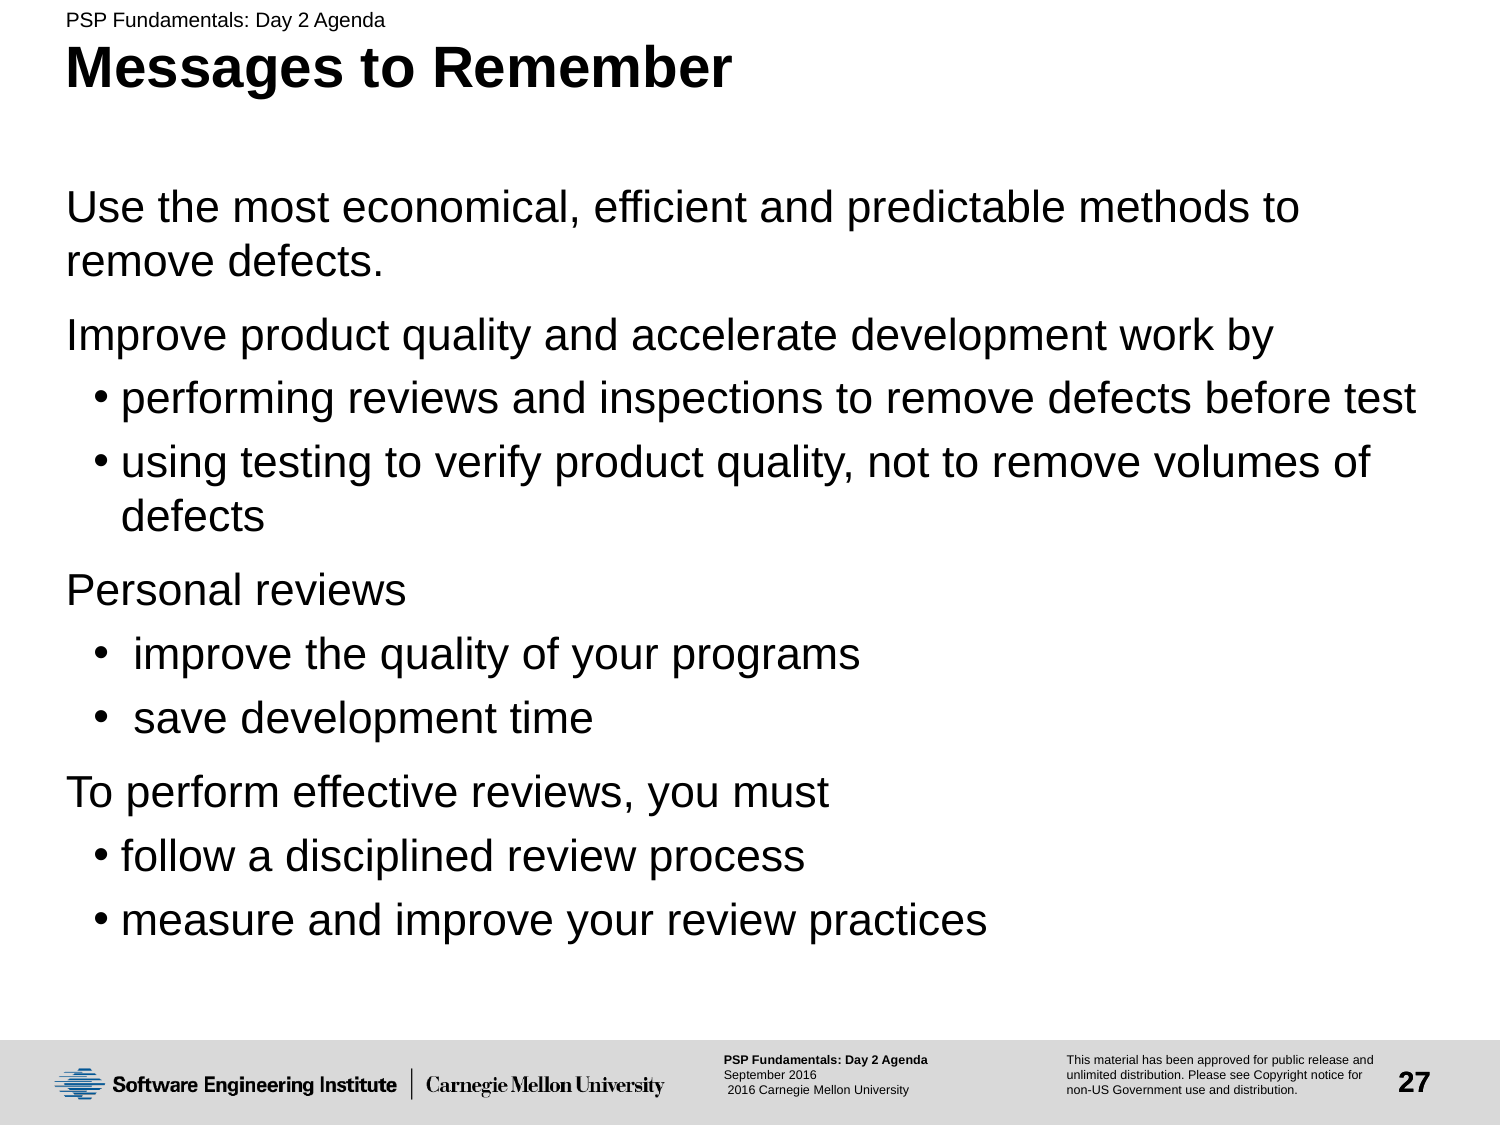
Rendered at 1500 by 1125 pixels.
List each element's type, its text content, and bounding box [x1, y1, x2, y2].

picture [46, 1061, 673, 1104]
list Use the most economical, efficient and predictable methods to remove defects. Improve product quality and accelerate development work by performing reviews and inspections to remove defects before test using testing to verify product quality, not to remove volumes of defects Personal reviews improve the quality of your programs save development time To perform effective reviews, you must follow a disciplined review process measure and improve your review practices [65, 177, 1431, 1000]
title Messages to Remember [65, 37, 1430, 148]
